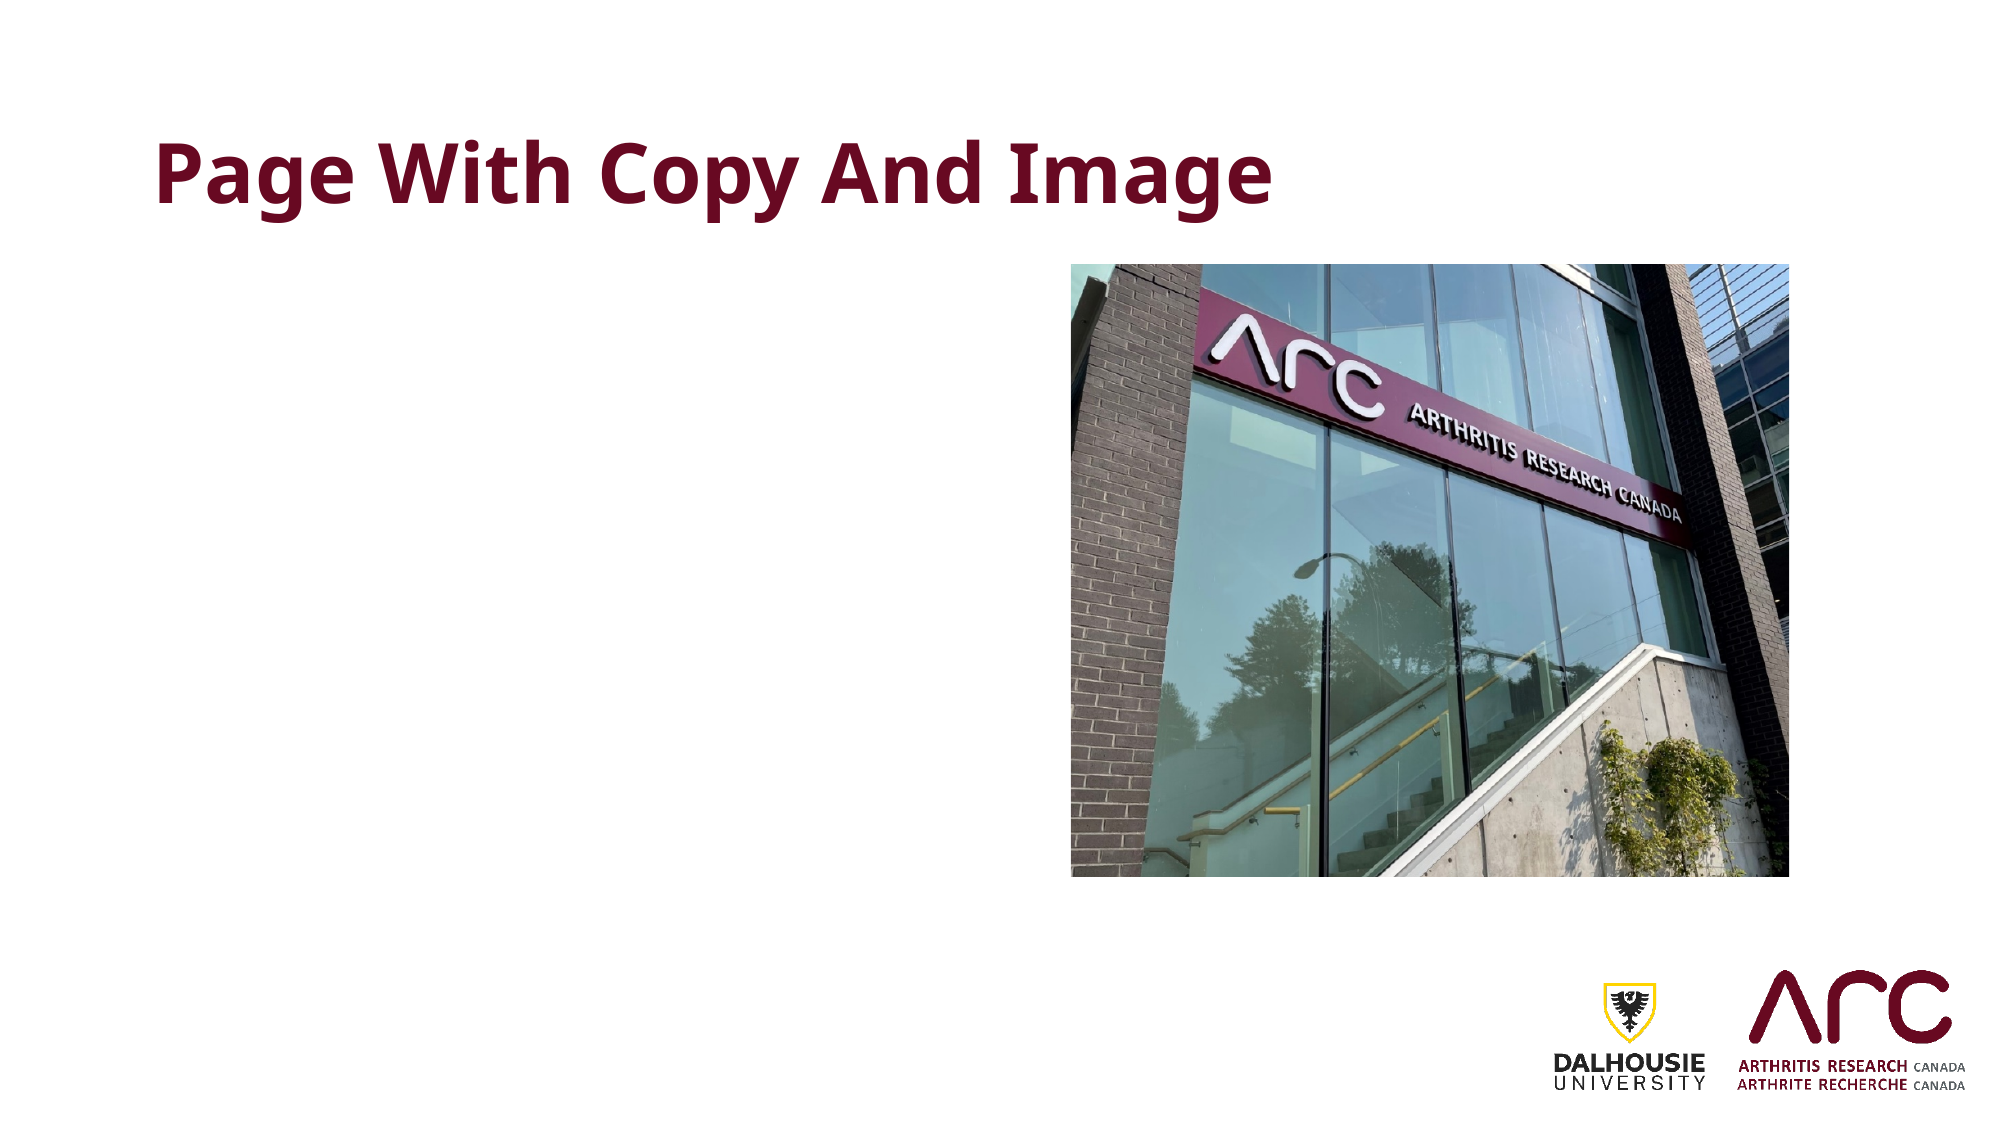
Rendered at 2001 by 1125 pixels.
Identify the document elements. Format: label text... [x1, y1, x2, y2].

picture [1554, 983, 1705, 1090]
picture [1071, 211, 1790, 930]
title Page With Copy And Image [137, 40, 1790, 230]
picture [1737, 970, 1965, 1090]
